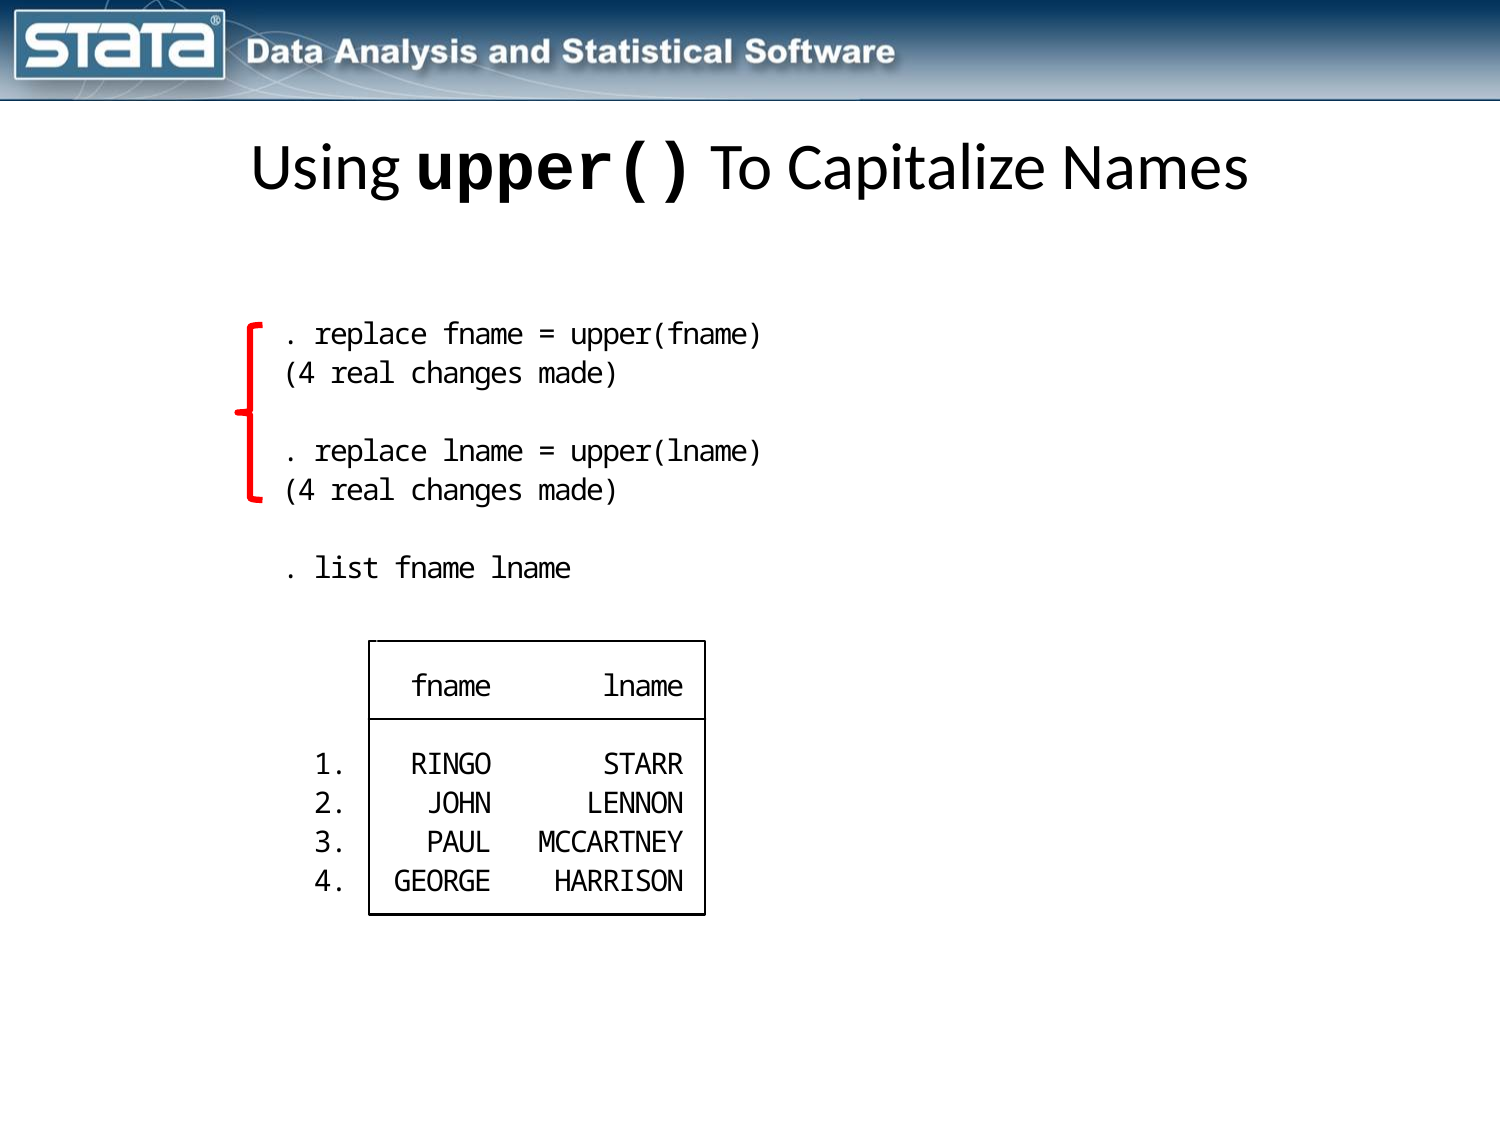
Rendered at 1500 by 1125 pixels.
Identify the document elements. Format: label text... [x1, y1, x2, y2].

text_box [236, 324, 263, 501]
picture [274, 312, 793, 938]
picture [0, 0, 1500, 99]
title Using upper() To Capitalize Names [0, 99, 1500, 225]
